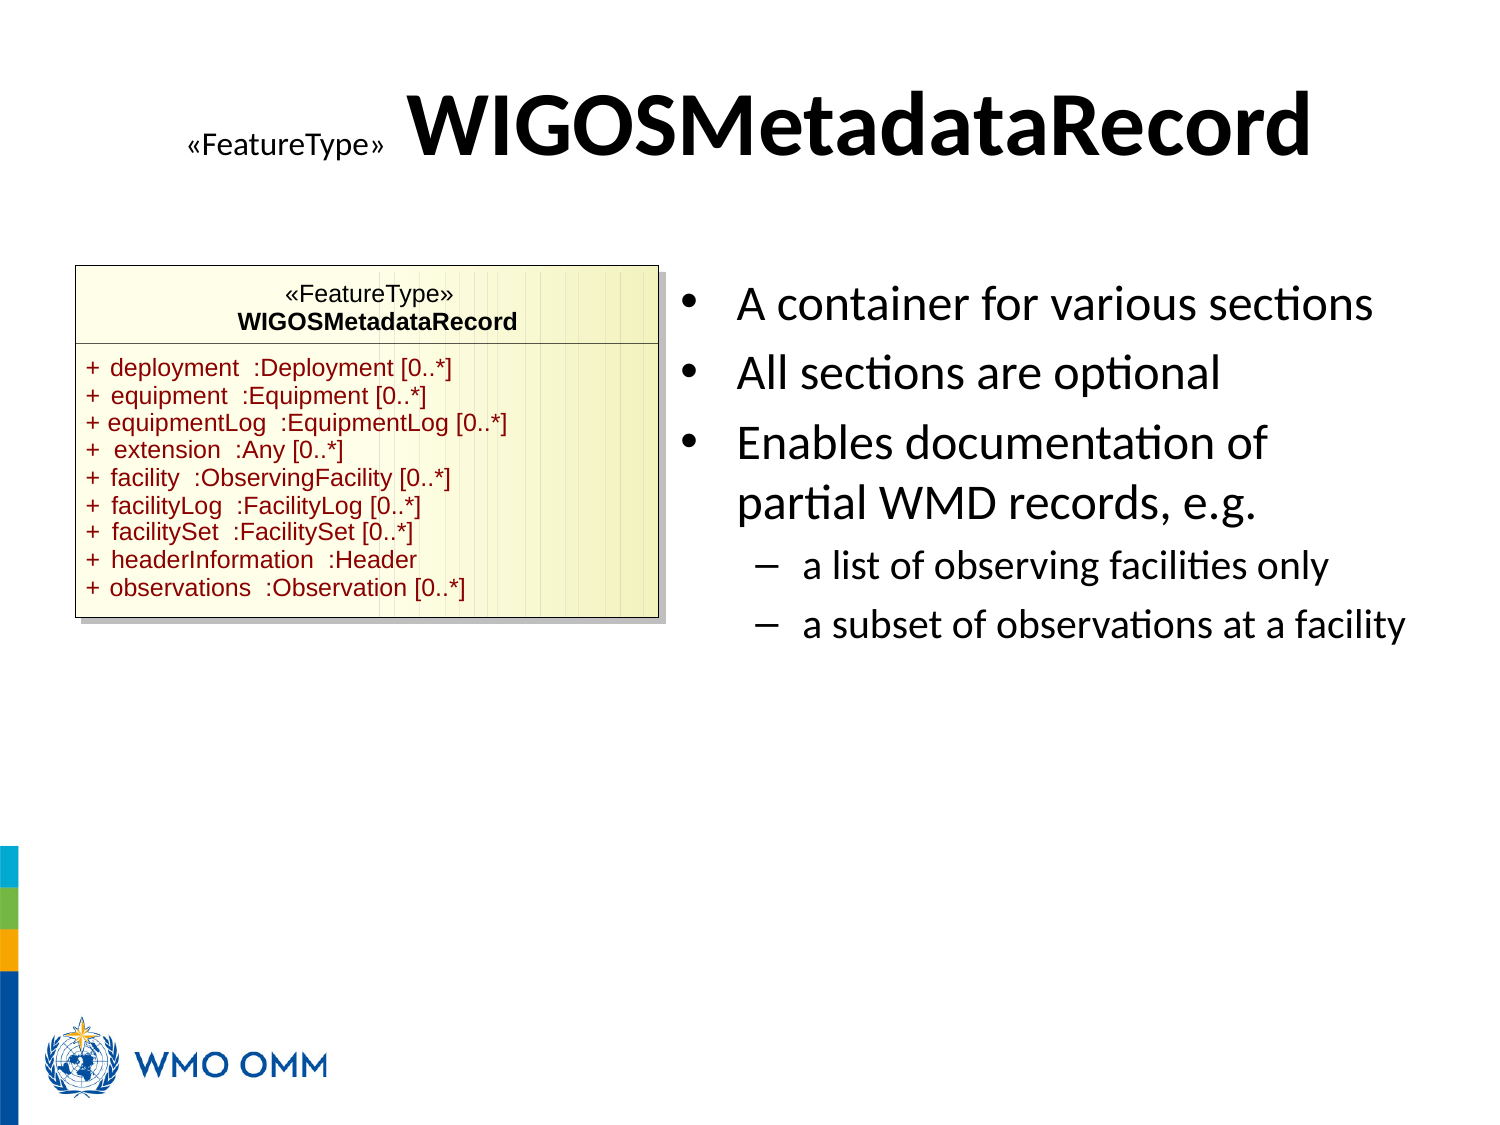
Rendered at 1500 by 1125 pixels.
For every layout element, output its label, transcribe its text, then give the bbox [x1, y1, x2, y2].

title «FeatureType» WIGOSMetadataRecord [75, 45, 1425, 233]
picture [0, 845, 327, 1125]
list A container for various sections All sections are optional Enables documentation of partial WMD records, e.g. a list of observing facilities only a subset of observations at a facility [665, 262, 1425, 1005]
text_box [75, 265, 666, 624]
